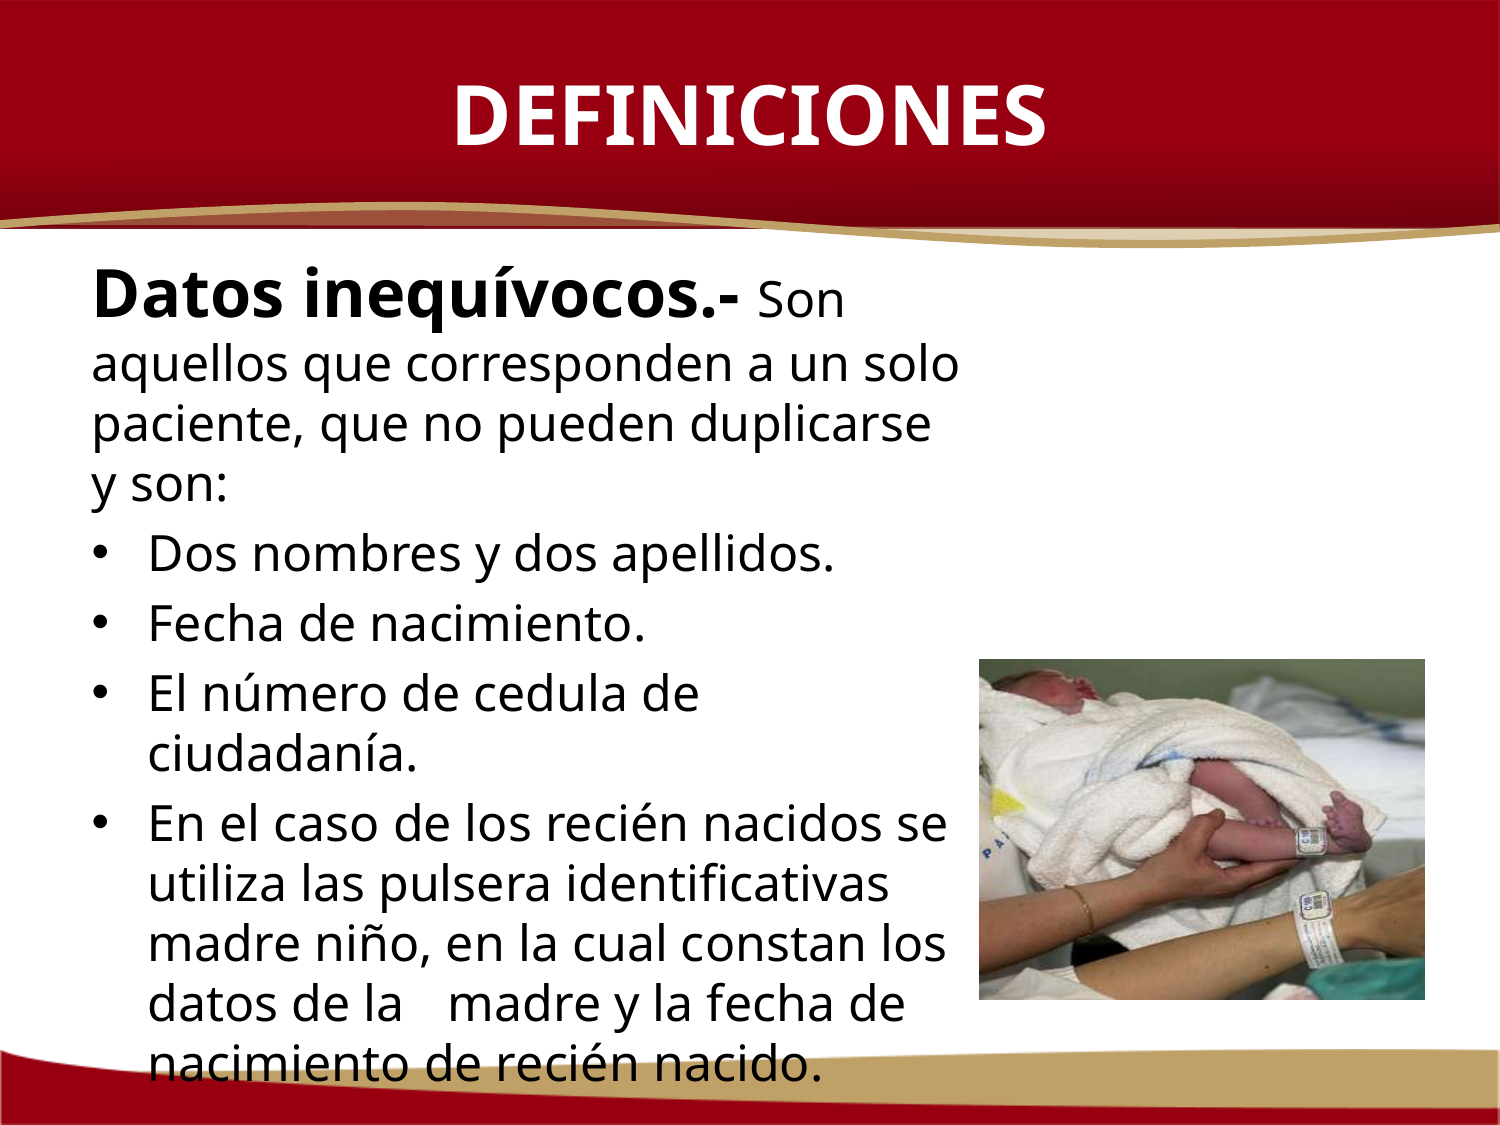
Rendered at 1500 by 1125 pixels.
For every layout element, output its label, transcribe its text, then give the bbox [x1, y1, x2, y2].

picture [0, 1049, 1500, 1125]
picture [7, 225, 751, 229]
picture [0, 0, 1500, 227]
list Datos inequívocos.- Son aquellos que corresponden a un solo paciente, que no pueden duplicarse y son: Dos nombres y dos apellidos. Fecha de nacimiento. El número de cedula de ciudadanía. En el caso de los recién nacidos se utiliza las pulsera identificativas madre niño, en la cual constan los datos de la madre y la fecha de nacimiento de recién nacido. [76, 243, 979, 1000]
title DEFINICIONES [75, 37, 1425, 188]
picture [979, 659, 1426, 1000]
